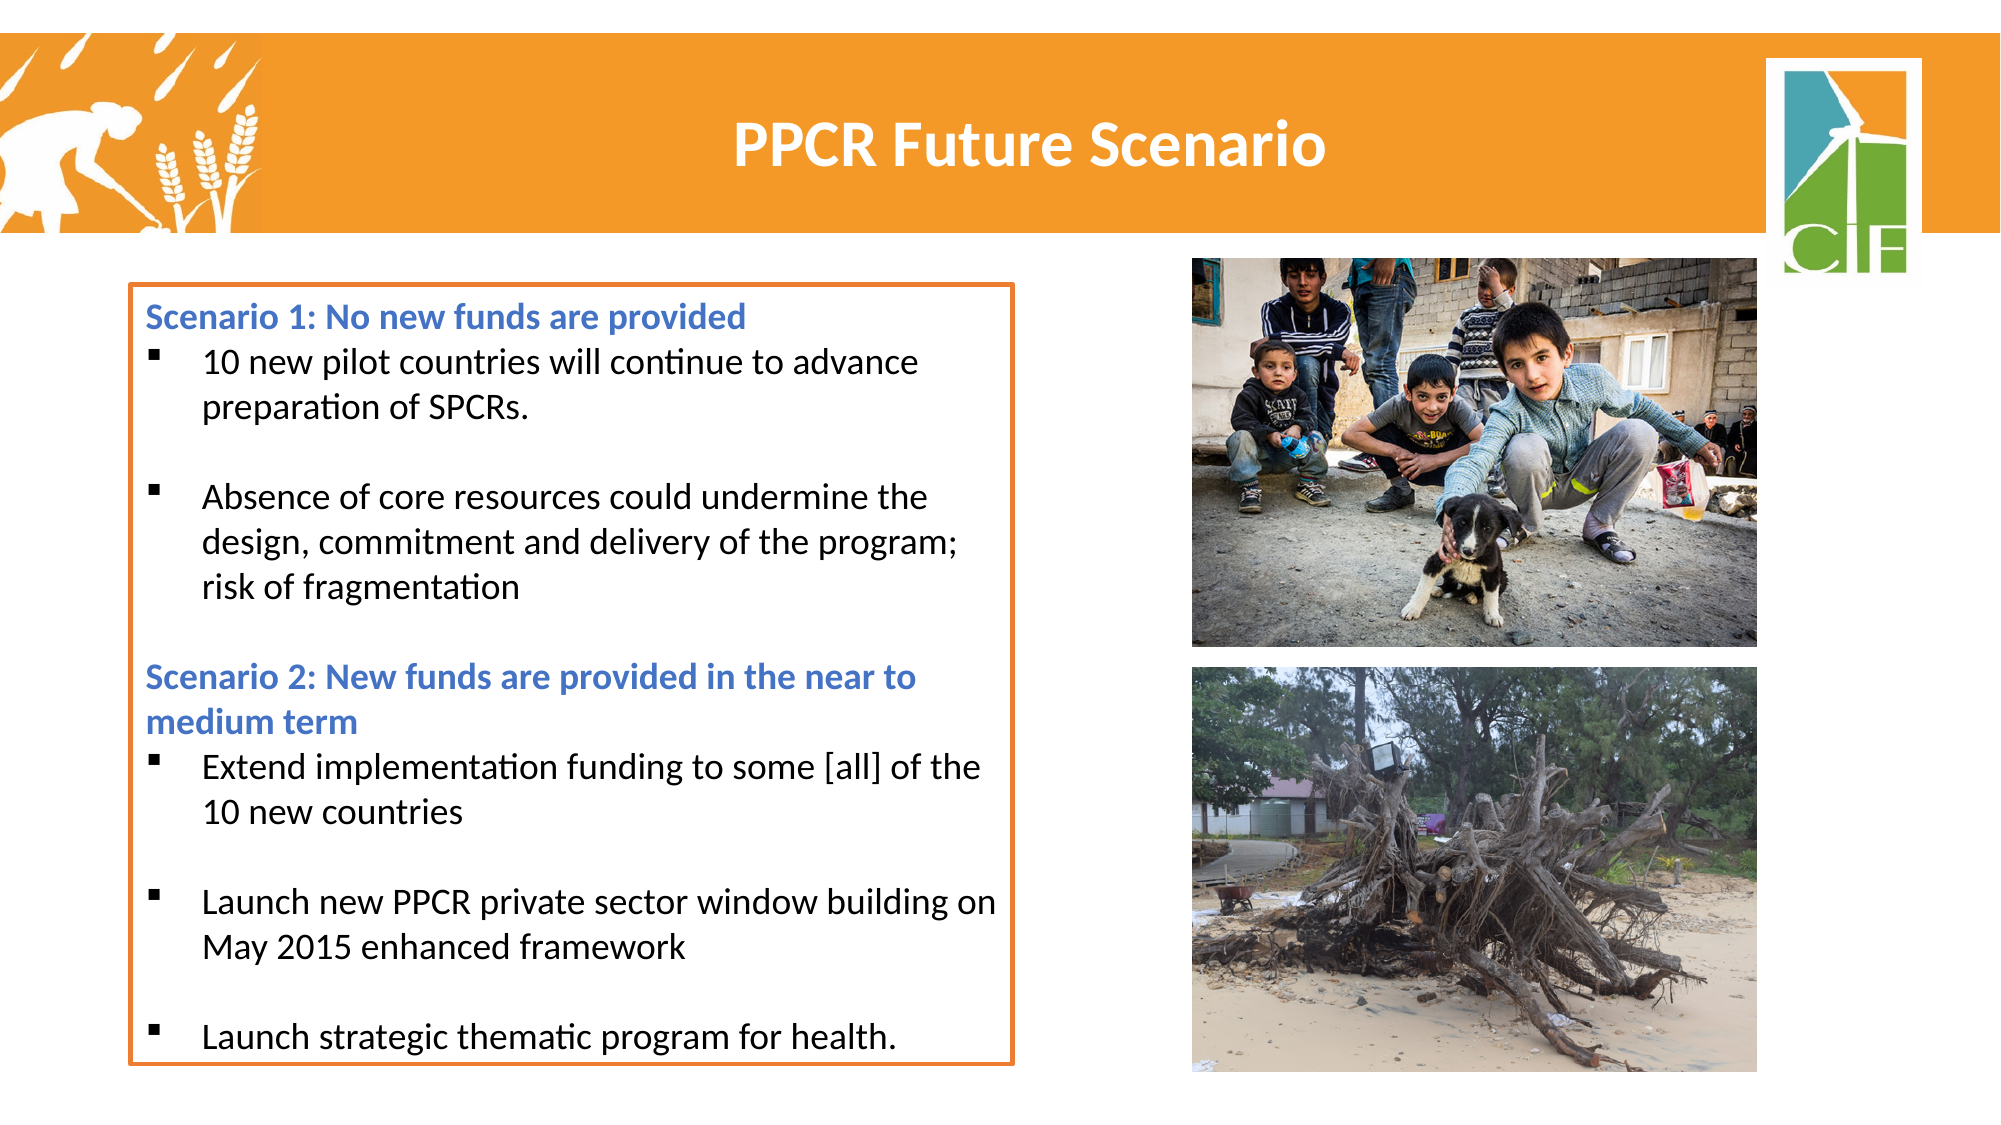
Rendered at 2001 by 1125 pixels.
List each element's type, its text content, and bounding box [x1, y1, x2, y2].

title PPCR Future Scenario [247, 78, 1815, 212]
text_box Scenario 1: No new funds are provided 10 new pilot countries will continue to advance preparation of SPCRs. Absence of core resources could undermine the design, commitment and delivery of the program; risk of fragmentation Scenario 2: New funds are provided in the near to medium term Extend implementation funding to some [all] of the 10 new countries Launch new PPCR private sector window building on May 2015 enhanced framework Launch strategic thematic program for health. [130, 284, 1013, 1065]
picture [1192, 667, 1757, 1073]
picture [0, 33, 2001, 288]
picture [1192, 258, 1757, 647]
